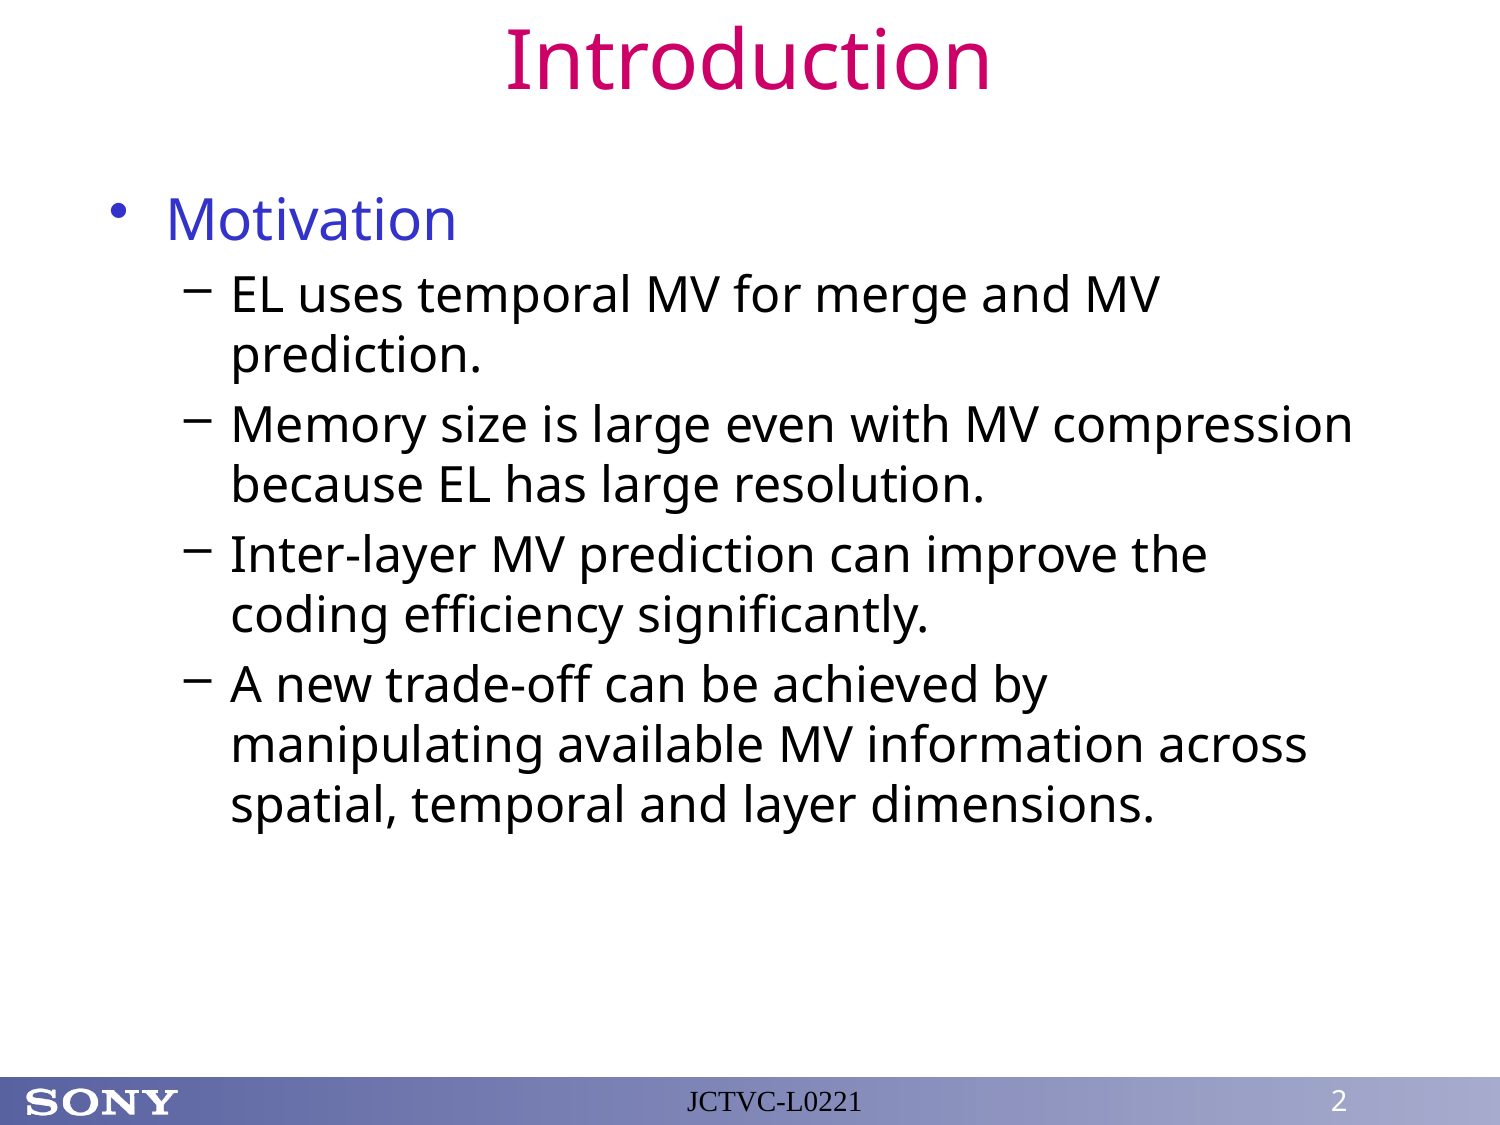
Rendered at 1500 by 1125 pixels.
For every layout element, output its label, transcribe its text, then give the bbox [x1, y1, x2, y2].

slide_number 2 [1049, 1074, 1363, 1125]
footer JCTVC-L0221 [537, 1074, 1013, 1125]
list Motivation EL uses temporal MV for merge and MV prediction. Memory size is large even with MV compression because EL has large resolution. Inter-layer MV prediction can improve the coding efficiency significantly. A new trade-off can be achieved by manipulating available MV information across spatial, temporal and layer dimensions. [93, 174, 1388, 1076]
title Introduction [112, 0, 1388, 115]
picture [26, 1088, 178, 1116]
